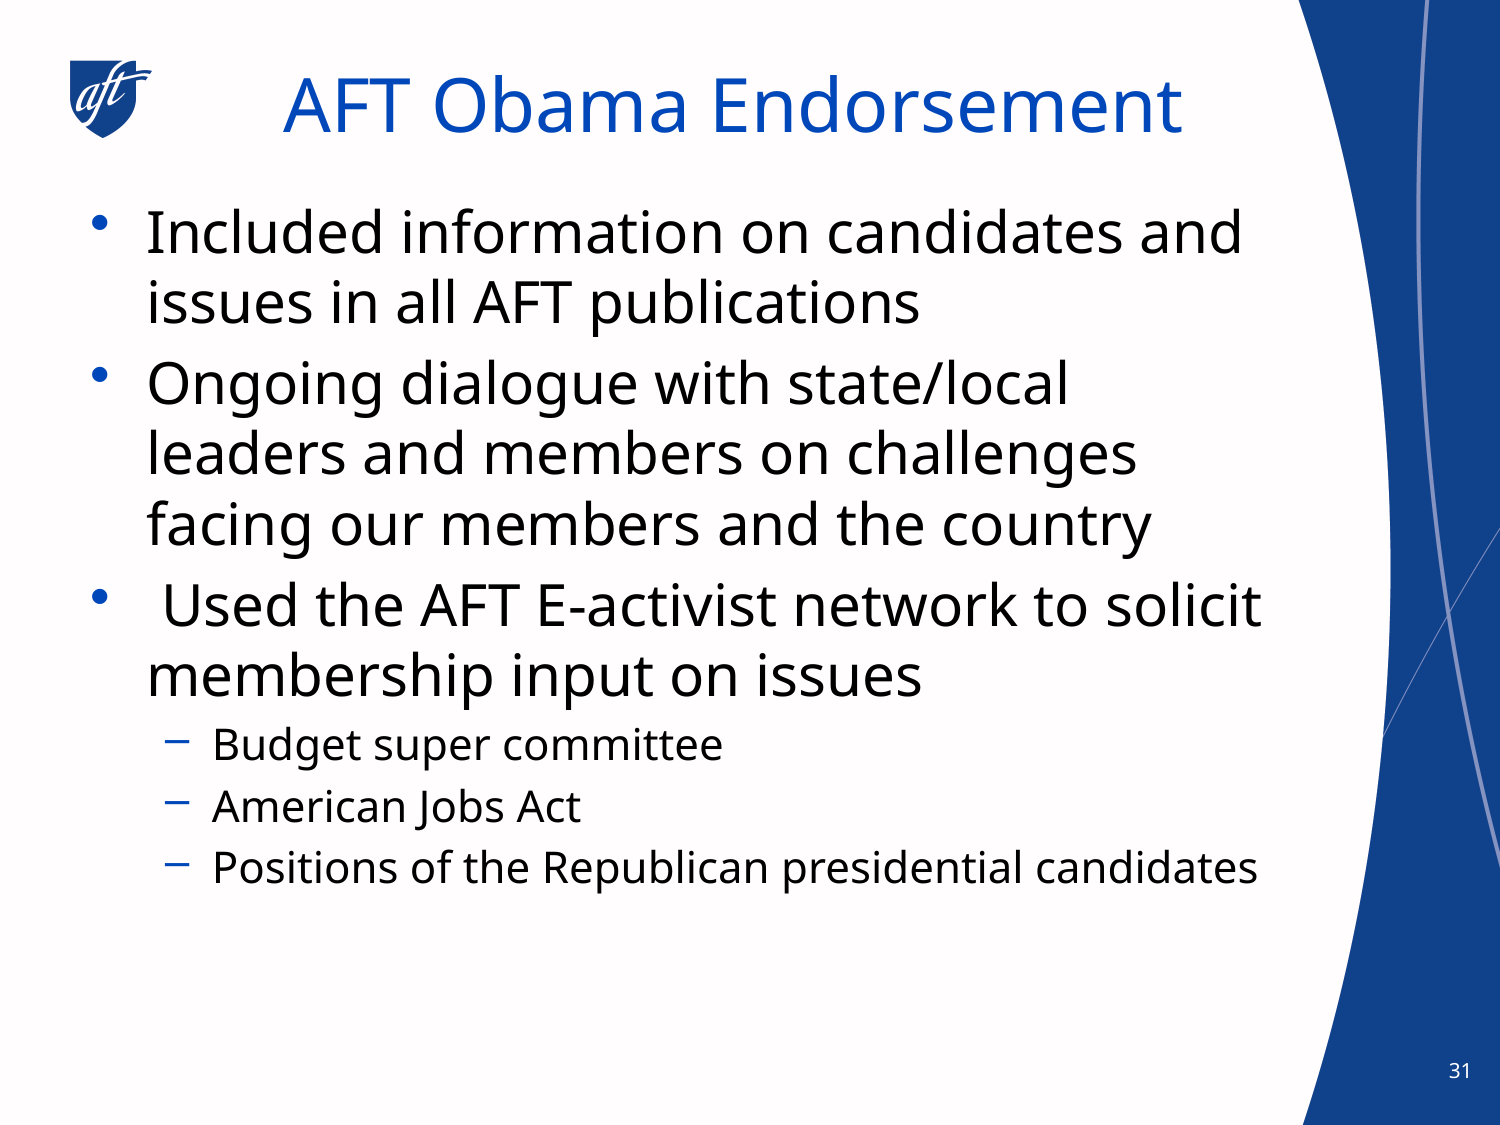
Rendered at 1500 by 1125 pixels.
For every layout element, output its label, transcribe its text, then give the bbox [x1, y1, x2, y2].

list Included information on candidates and issues in all AFT publications Ongoing dialogue with state/local leaders and members on challenges facing our members and the country Used the AFT E-activist network to solicit membership input on issues Budget super committee American Jobs Act Positions of the Republican presidential candidates [74, 187, 1301, 1001]
picture [0, 0, 1500, 1125]
title AFT Obama Endorsement [187, 49, 1301, 176]
slide_number 31 [1174, 1049, 1488, 1101]
